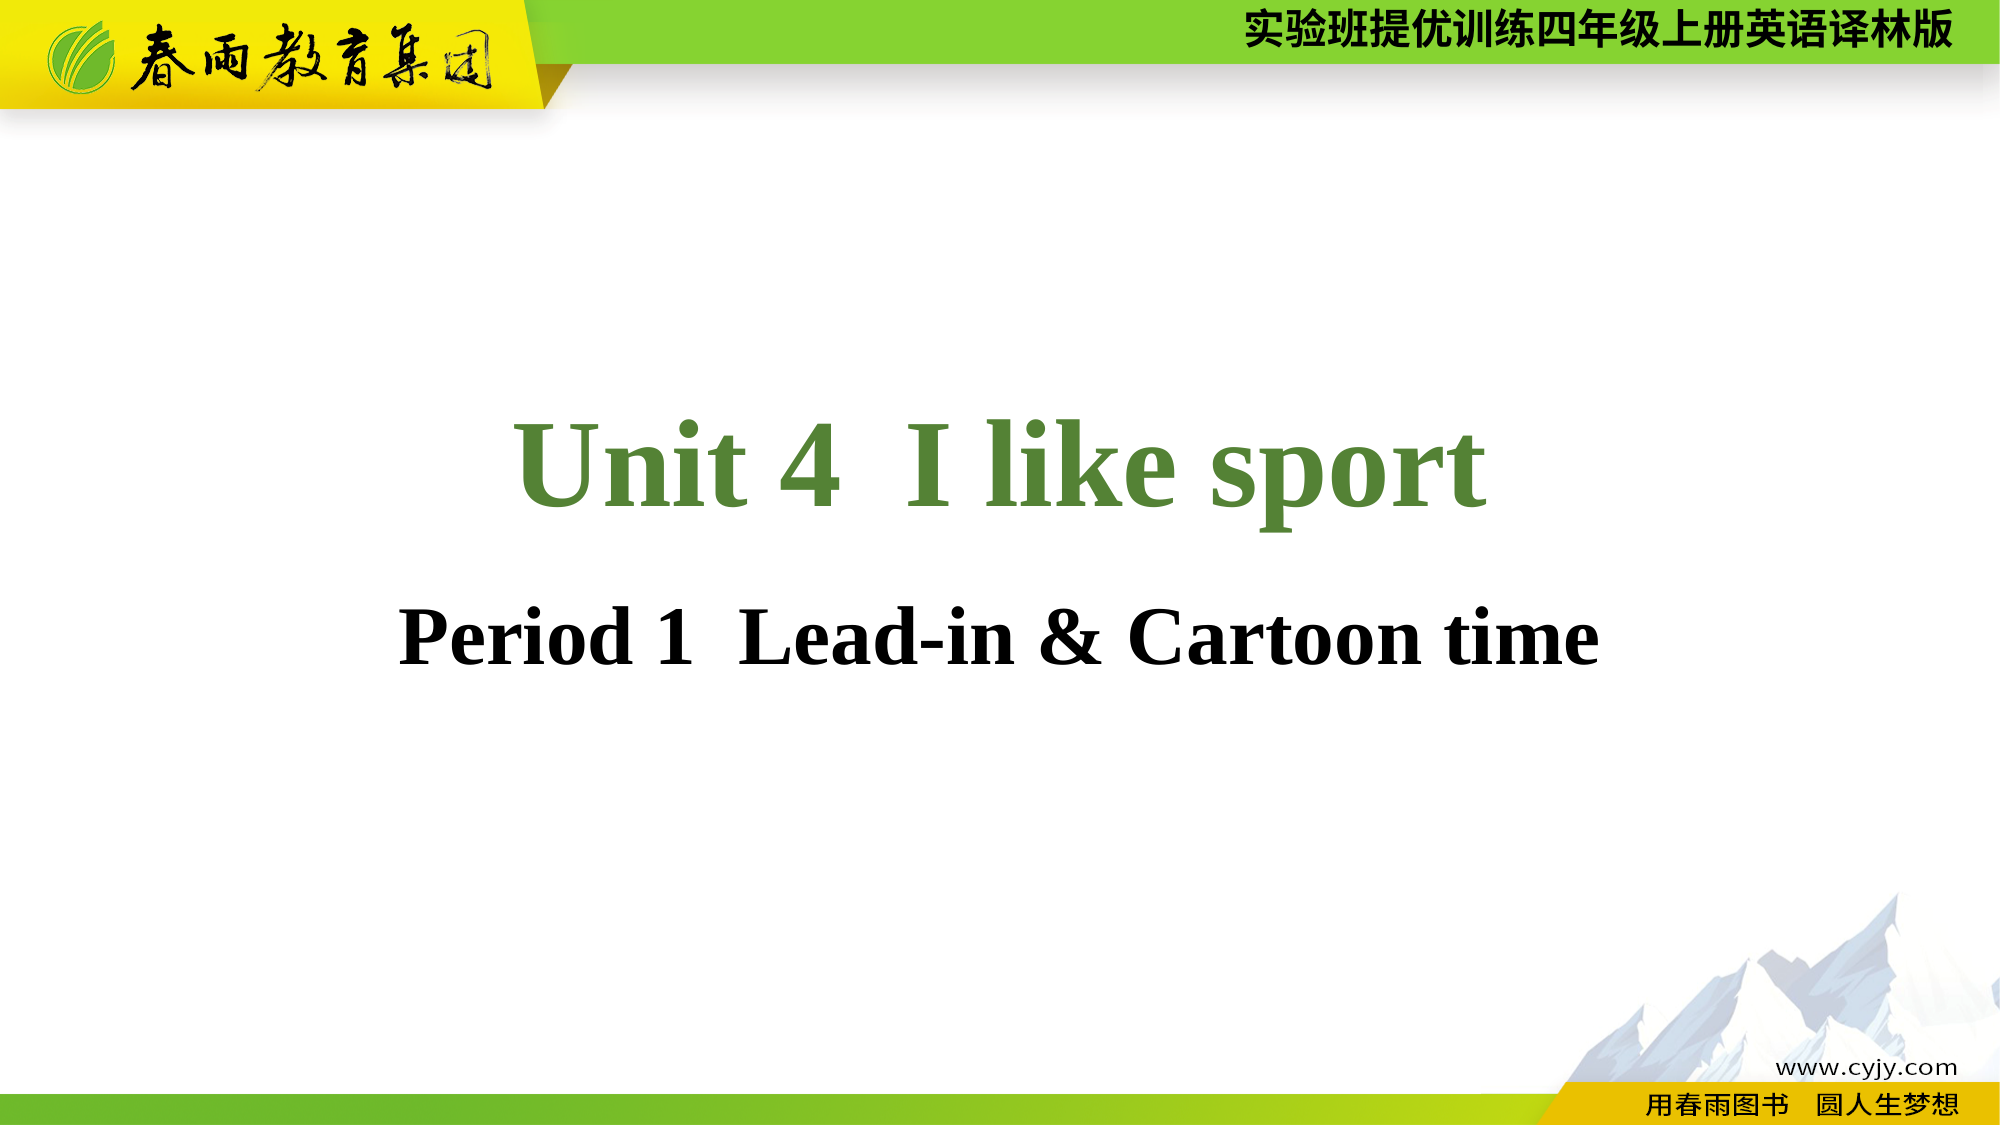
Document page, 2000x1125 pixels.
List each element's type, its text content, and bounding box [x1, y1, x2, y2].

picture [0, 0, 2000, 298]
text_box Unit 4 I like sport Period 1 Lead-in & Cartoon time [0, 298, 2000, 689]
picture [0, 689, 2000, 1125]
